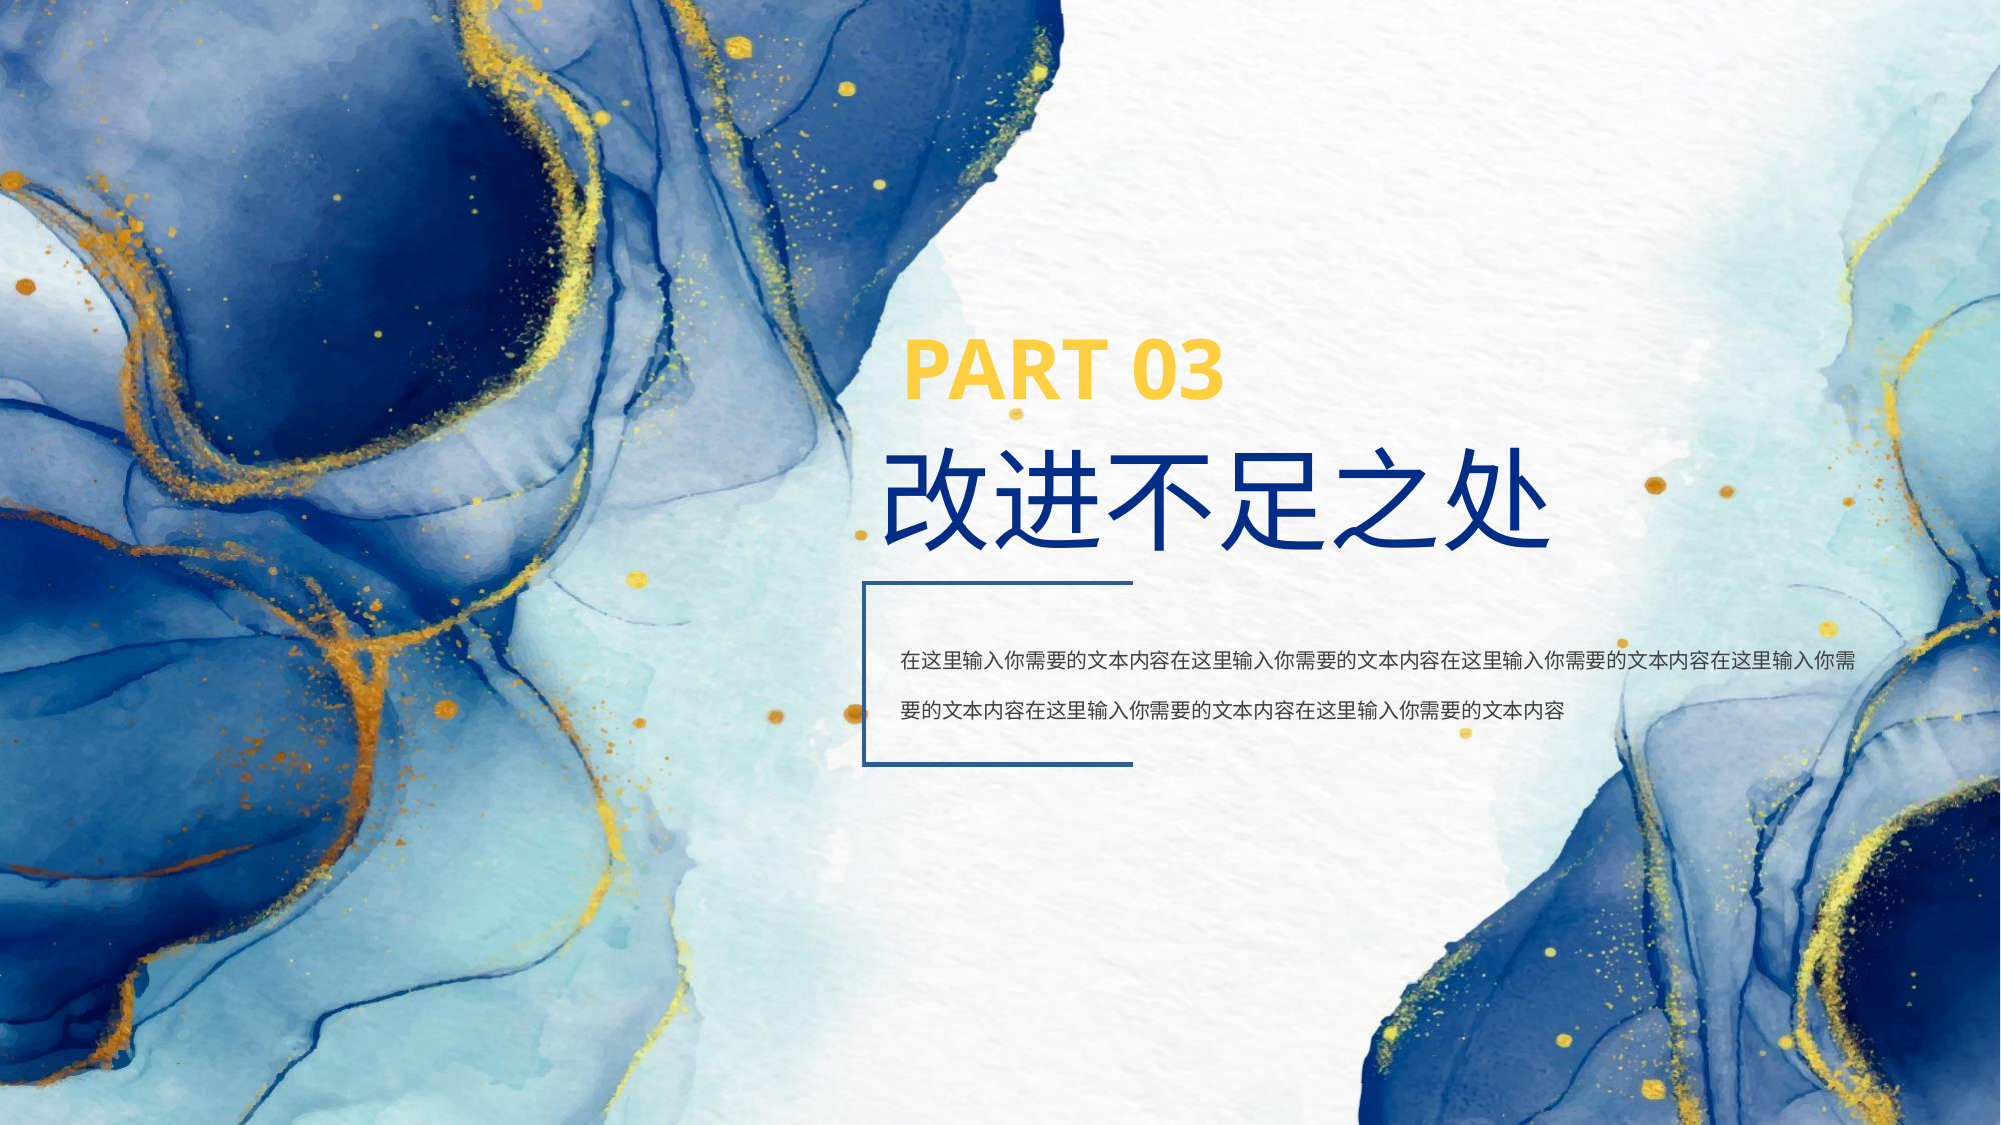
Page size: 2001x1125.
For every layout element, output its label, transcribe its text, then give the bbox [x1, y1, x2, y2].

text_box 在这里输入你需要的文本内容在这里输入你需要的文本内容在这里输入你需要的文本内容在这里输入你需要的文本内容在这里输入你需要的文本内容在这里输入你需要的文本内容 [886, 615, 1874, 731]
text_box [864, 582, 1133, 765]
text_box 改进不足之处 [864, 422, 1627, 573]
picture [0, 0, 2001, 1125]
text_box PART 03 [886, 308, 1274, 424]
